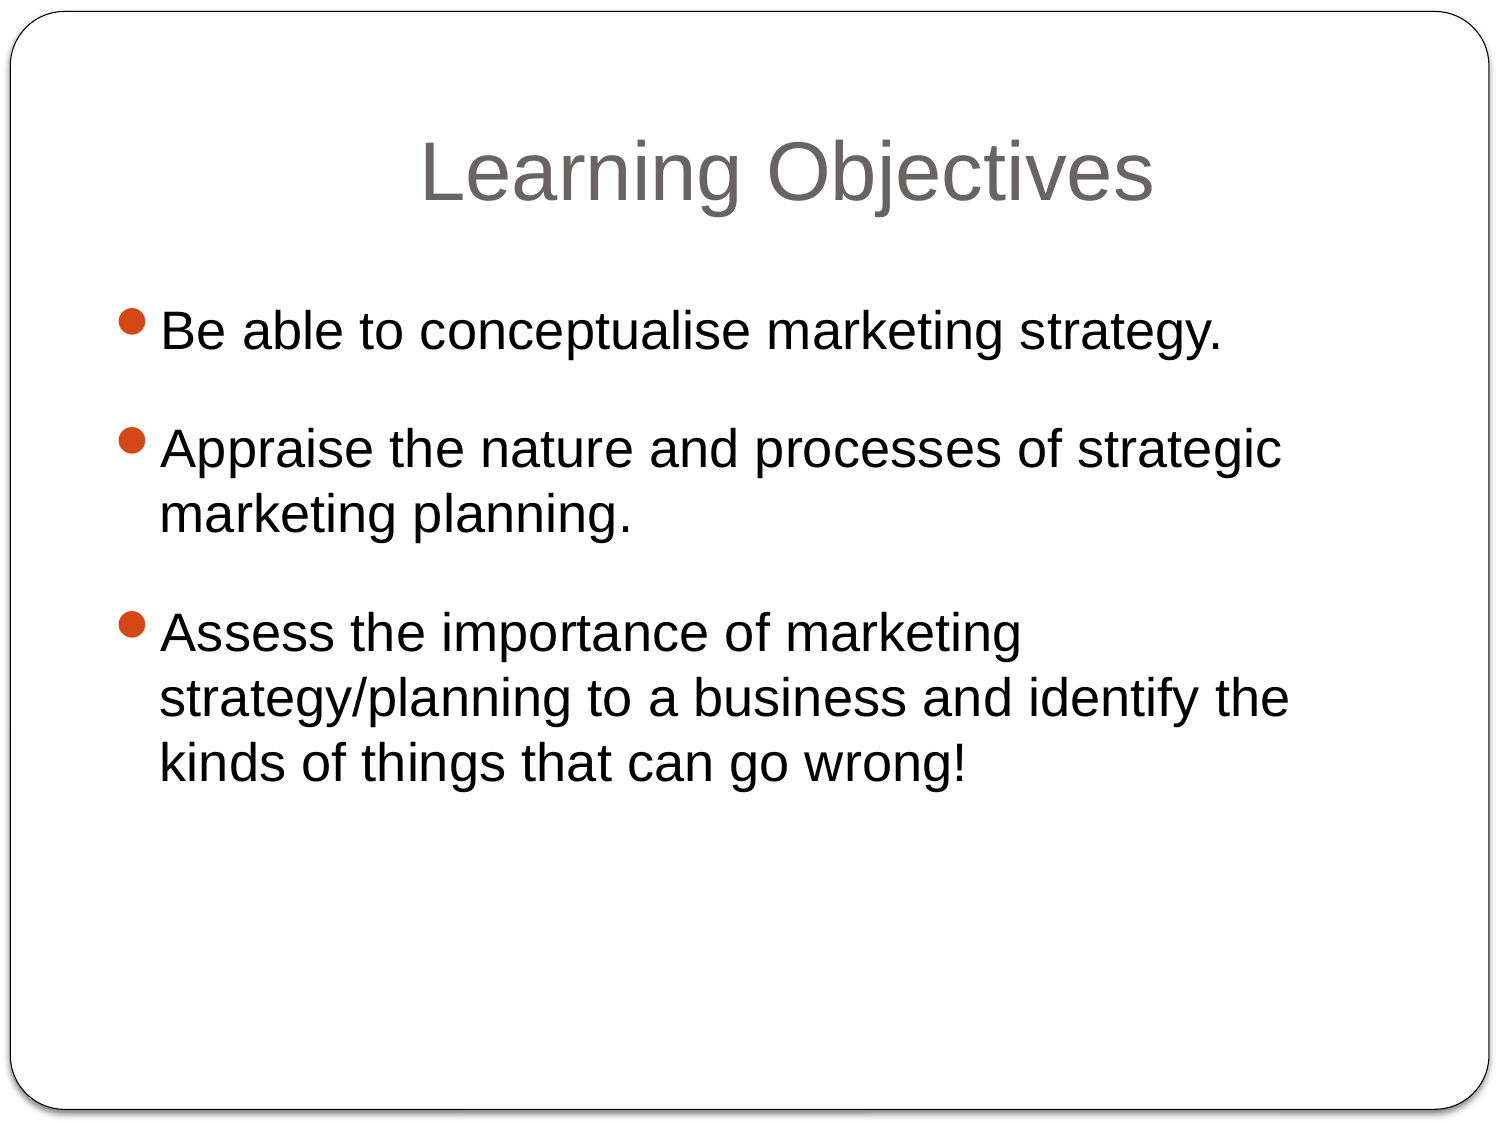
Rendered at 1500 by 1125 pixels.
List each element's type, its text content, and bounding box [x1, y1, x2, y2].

list Be able to conceptualise marketing strategy. Appraise the nature and processes of strategic marketing planning. Assess the importance of marketing strategy/planning to a business and identify the kinds of things that can go wrong! [99, 287, 1426, 1013]
title Learning Objectives [149, 44, 1426, 233]
